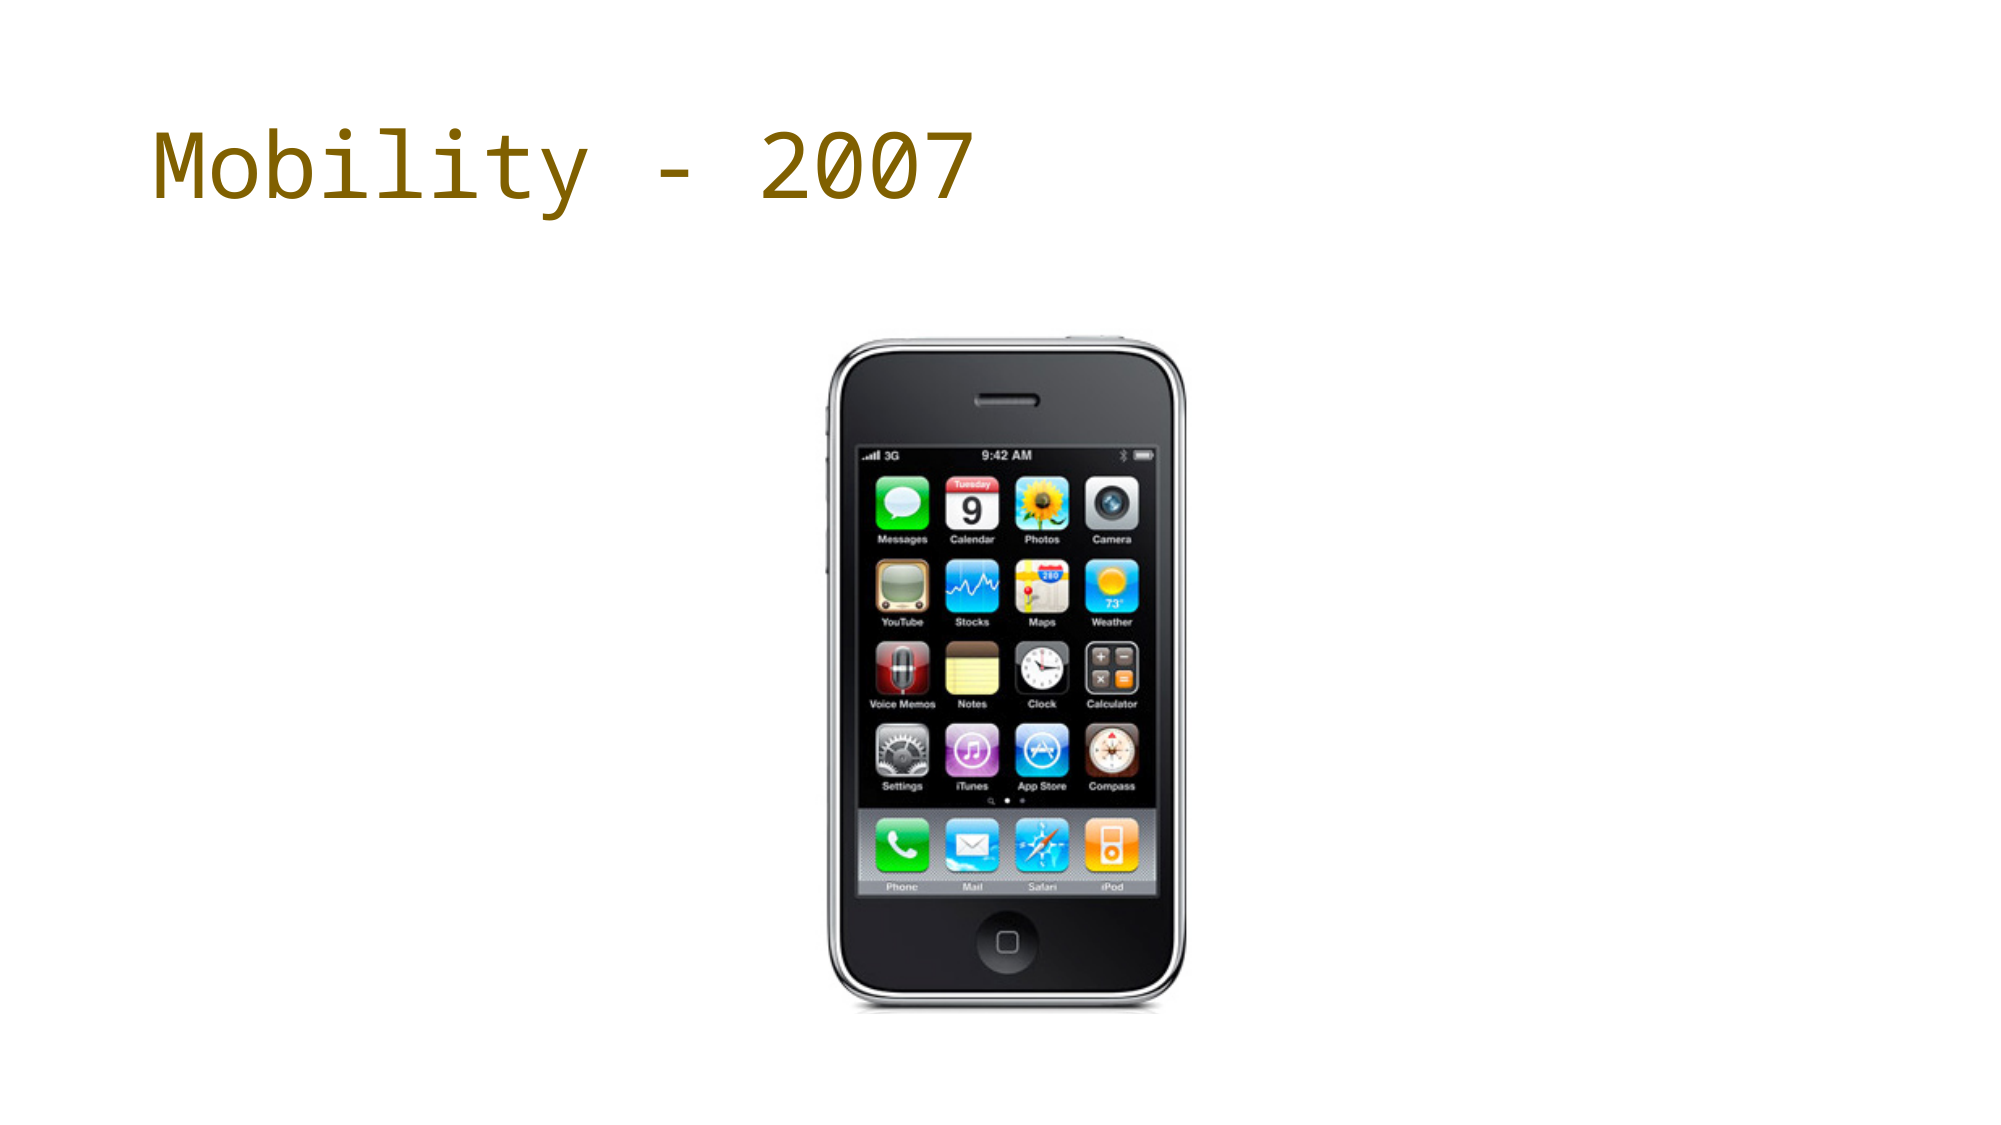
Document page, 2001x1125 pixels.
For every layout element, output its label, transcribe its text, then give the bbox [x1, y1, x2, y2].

title Mobility - 2007 [137, 59, 1863, 278]
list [790, 299, 1210, 1014]
